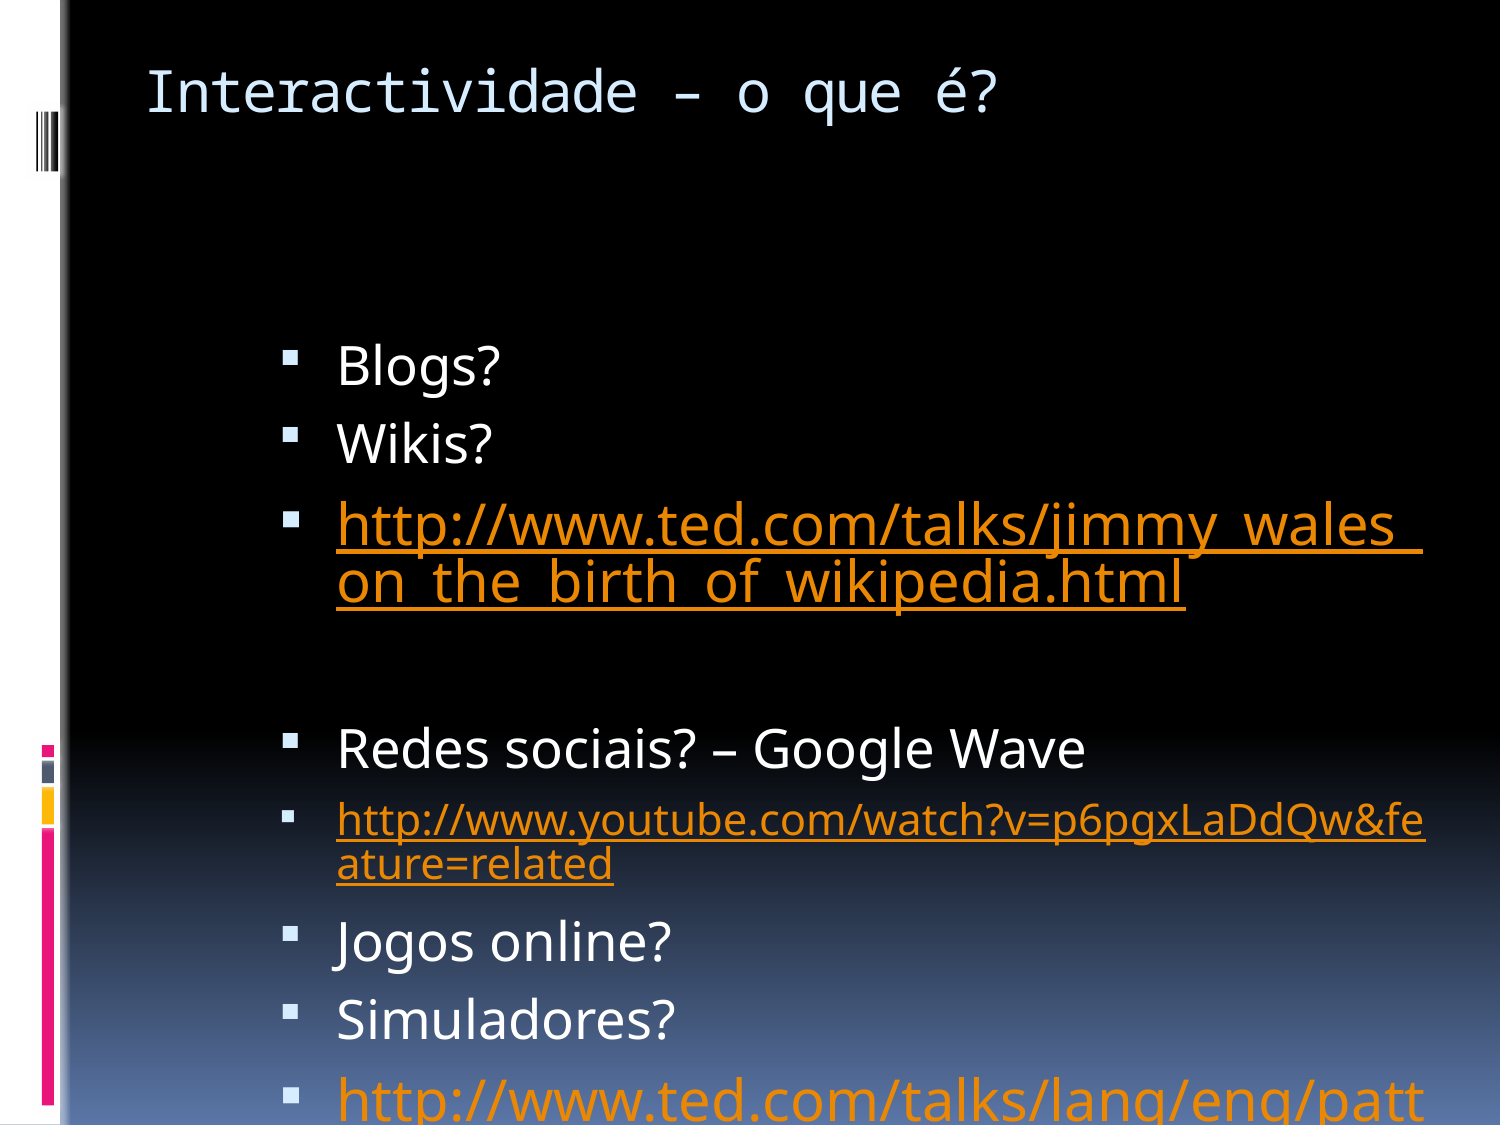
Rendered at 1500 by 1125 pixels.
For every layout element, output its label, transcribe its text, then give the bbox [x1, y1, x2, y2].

text_box [128, 773, 1404, 1102]
title Interactividade – o que é? [128, 46, 1404, 197]
text_box Blogs? Wikis? http://www.ted.com/talks/jimmy_wales_on_the_birth_of_wikipedia.html Redes sociais? – Google Wave http://www.youtube.com/watch?v=p6pgxLaDdQw&feature=related Jogos online? Simuladores? http://www.ted.com/talks/lang/eng/pattie_maes_demos_the_sixth_sense.html [175, 246, 1451, 1055]
